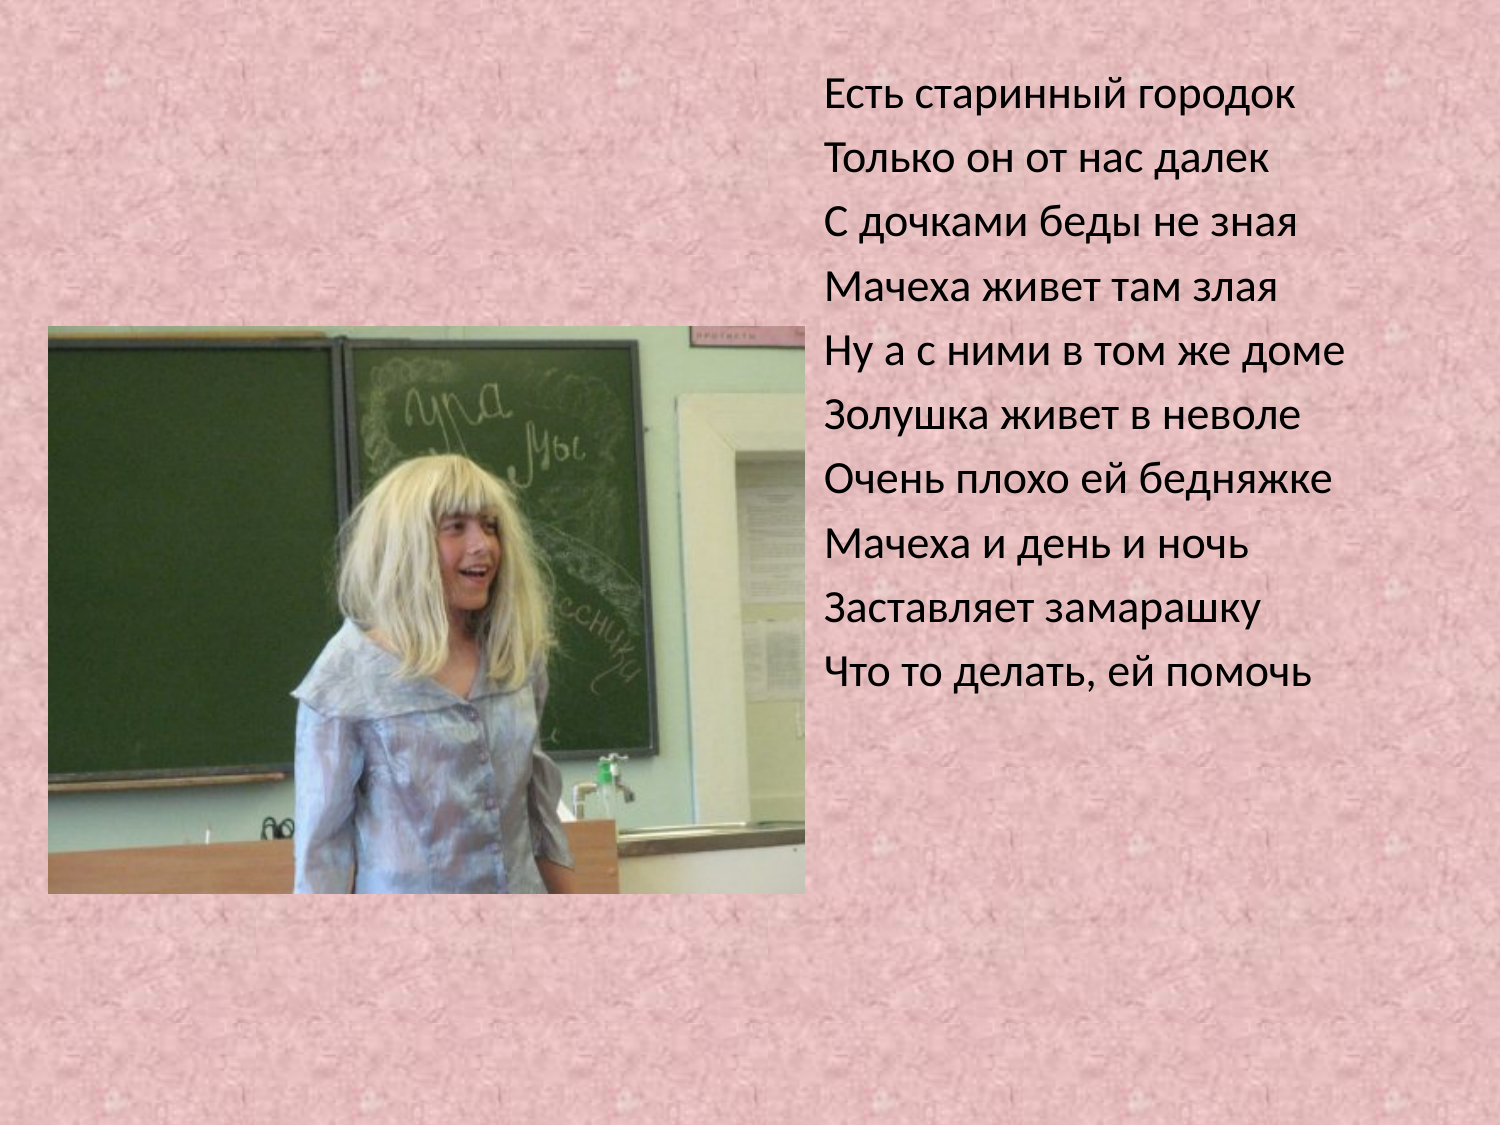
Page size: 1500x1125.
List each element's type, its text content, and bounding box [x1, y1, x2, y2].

list Есть старинный городок Только он от нас далек С дочками беды не зная Мачеха живет там злая Ну а с ними в том же доме Золушка живет в неволе Очень плохо ей бедняжке Мачеха и день и ночь Заставляет замарашку Что то делать, ей помочь [809, 54, 1449, 716]
picture [0, 0, 1500, 1125]
